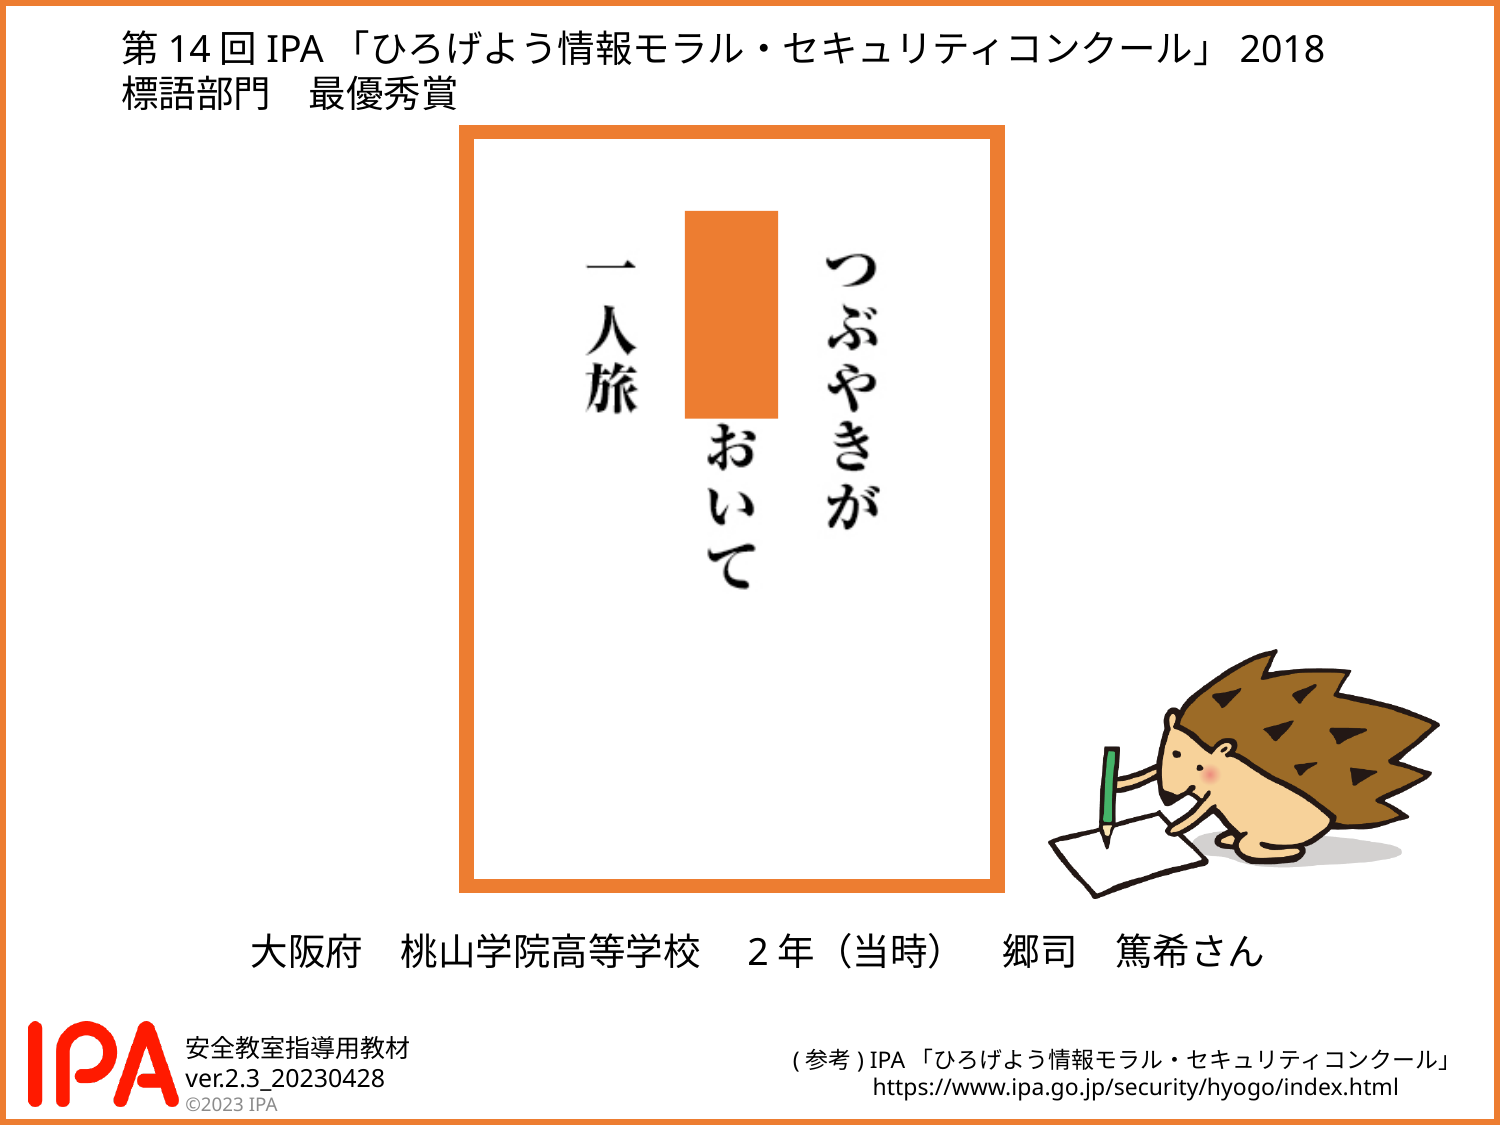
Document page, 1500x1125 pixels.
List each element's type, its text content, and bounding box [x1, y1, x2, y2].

picture [28, 1021, 179, 1107]
picture [474, 139, 990, 879]
text_box (参考) IPA「ひろげよう情報モラル・セキュリティコンクール」 https://www.ipa.go.jp/security/hyogo/index.html [778, 1037, 1500, 1108]
picture [1048, 649, 1440, 899]
text_box 大阪府 桃山学院高等学校 2年（当時） 郷司 篤希さん [235, 920, 1500, 980]
text_box 第14回IPA「ひろげよう情報モラル・セキュリティコンクール」2018 標語部門 最優秀賞 [106, 17, 1357, 123]
